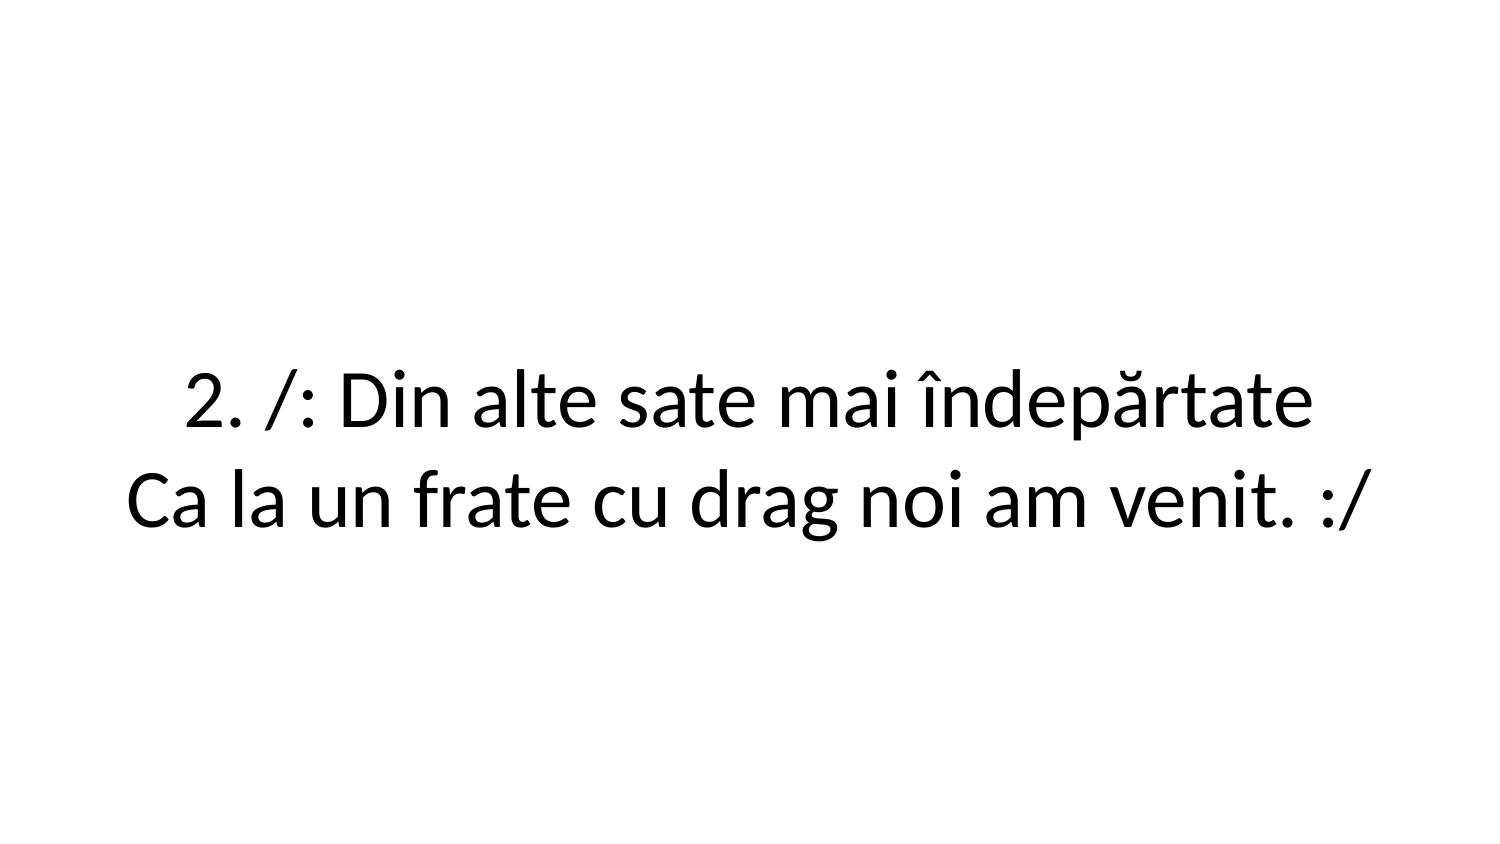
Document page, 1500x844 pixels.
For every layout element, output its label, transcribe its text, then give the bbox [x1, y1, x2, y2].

text_box 2. /: Din alte sate mai îndepărtate Ca la un frate cu drag noi am venit. :/ [111, 292, 1389, 552]
